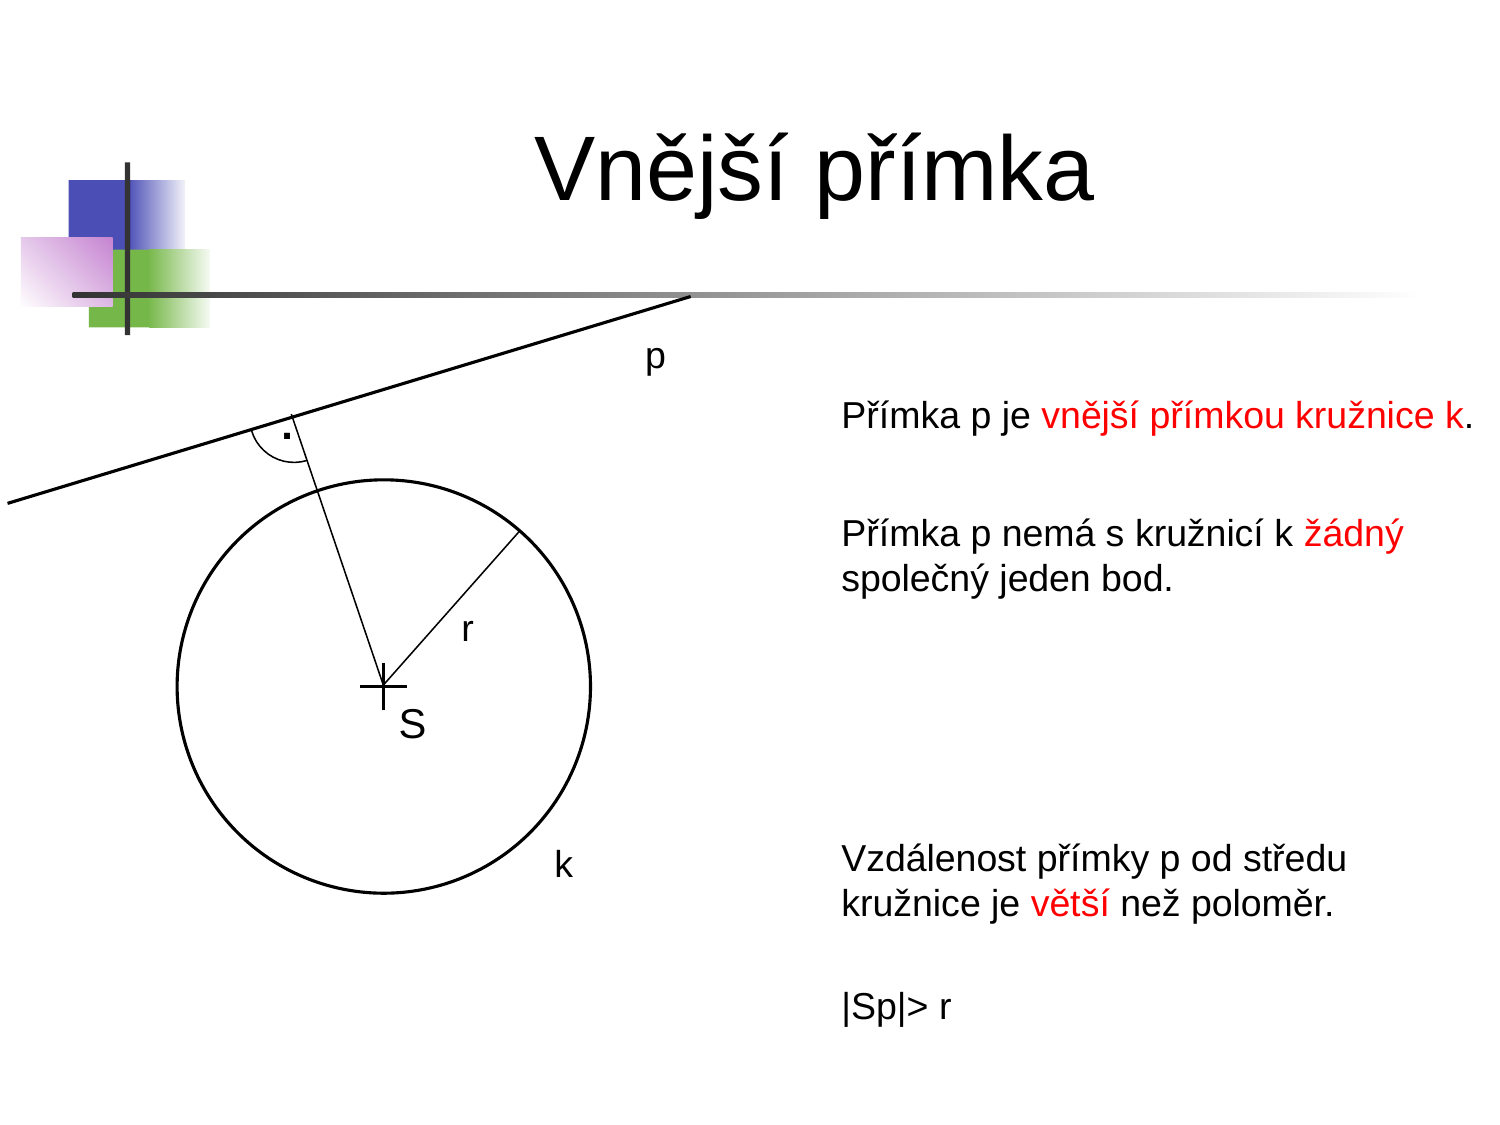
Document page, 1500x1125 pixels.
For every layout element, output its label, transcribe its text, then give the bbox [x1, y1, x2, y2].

text_box Vzdálenost přímky p od středu kružnice je větší než poloměr. [826, 826, 1418, 932]
text_box S [383, 694, 437, 755]
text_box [383, 530, 520, 685]
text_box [7, 296, 691, 504]
text_box Vnější přímka [206, 101, 1424, 227]
text_box Přímka p nemá s kružnicí k žádný společný jeden bod. [826, 501, 1496, 607]
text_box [290, 413, 384, 687]
text_box |Sp|> r [826, 974, 993, 1035]
text_box k [539, 832, 587, 893]
text_box [177, 513, 591, 894]
text_box Přímka p je vnější přímkou kružnice k. [826, 383, 1500, 444]
